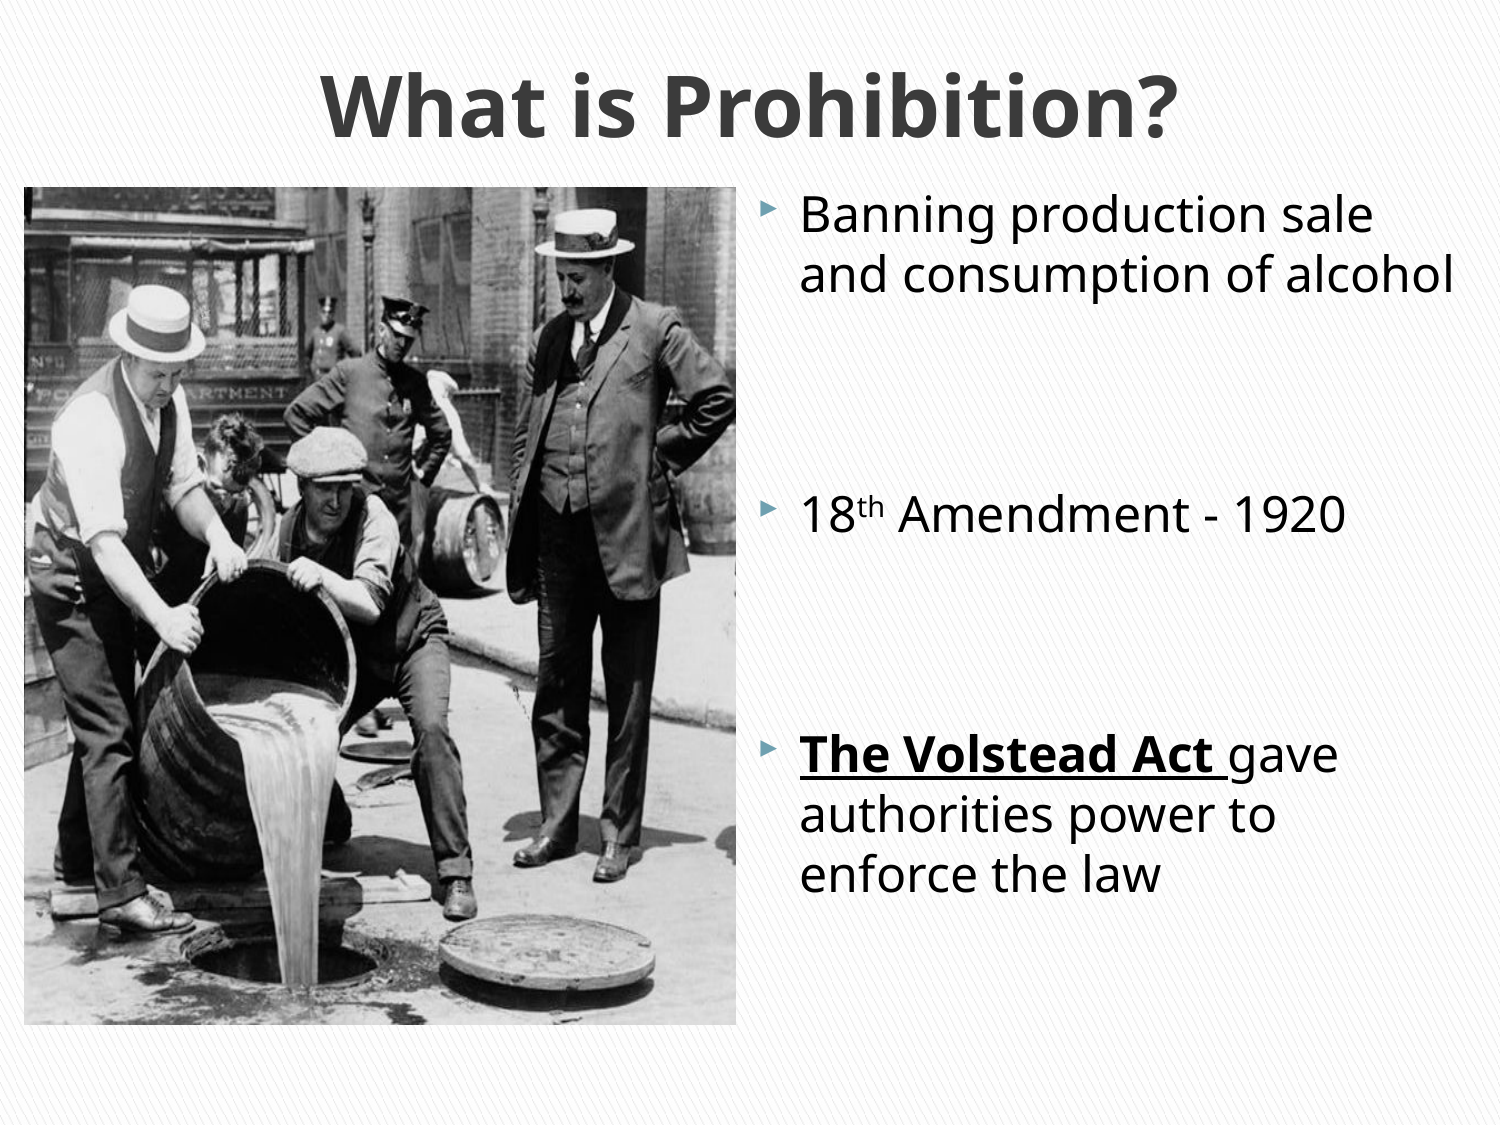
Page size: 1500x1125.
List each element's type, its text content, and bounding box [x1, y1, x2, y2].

title What is Prohibition? [75, 44, 1425, 163]
picture [24, 187, 737, 1026]
list Banning production sale and consumption of alcohol 18th Amendment - 1920 The Volstead Act gave authorities power to enforce the law [725, 174, 1475, 1125]
